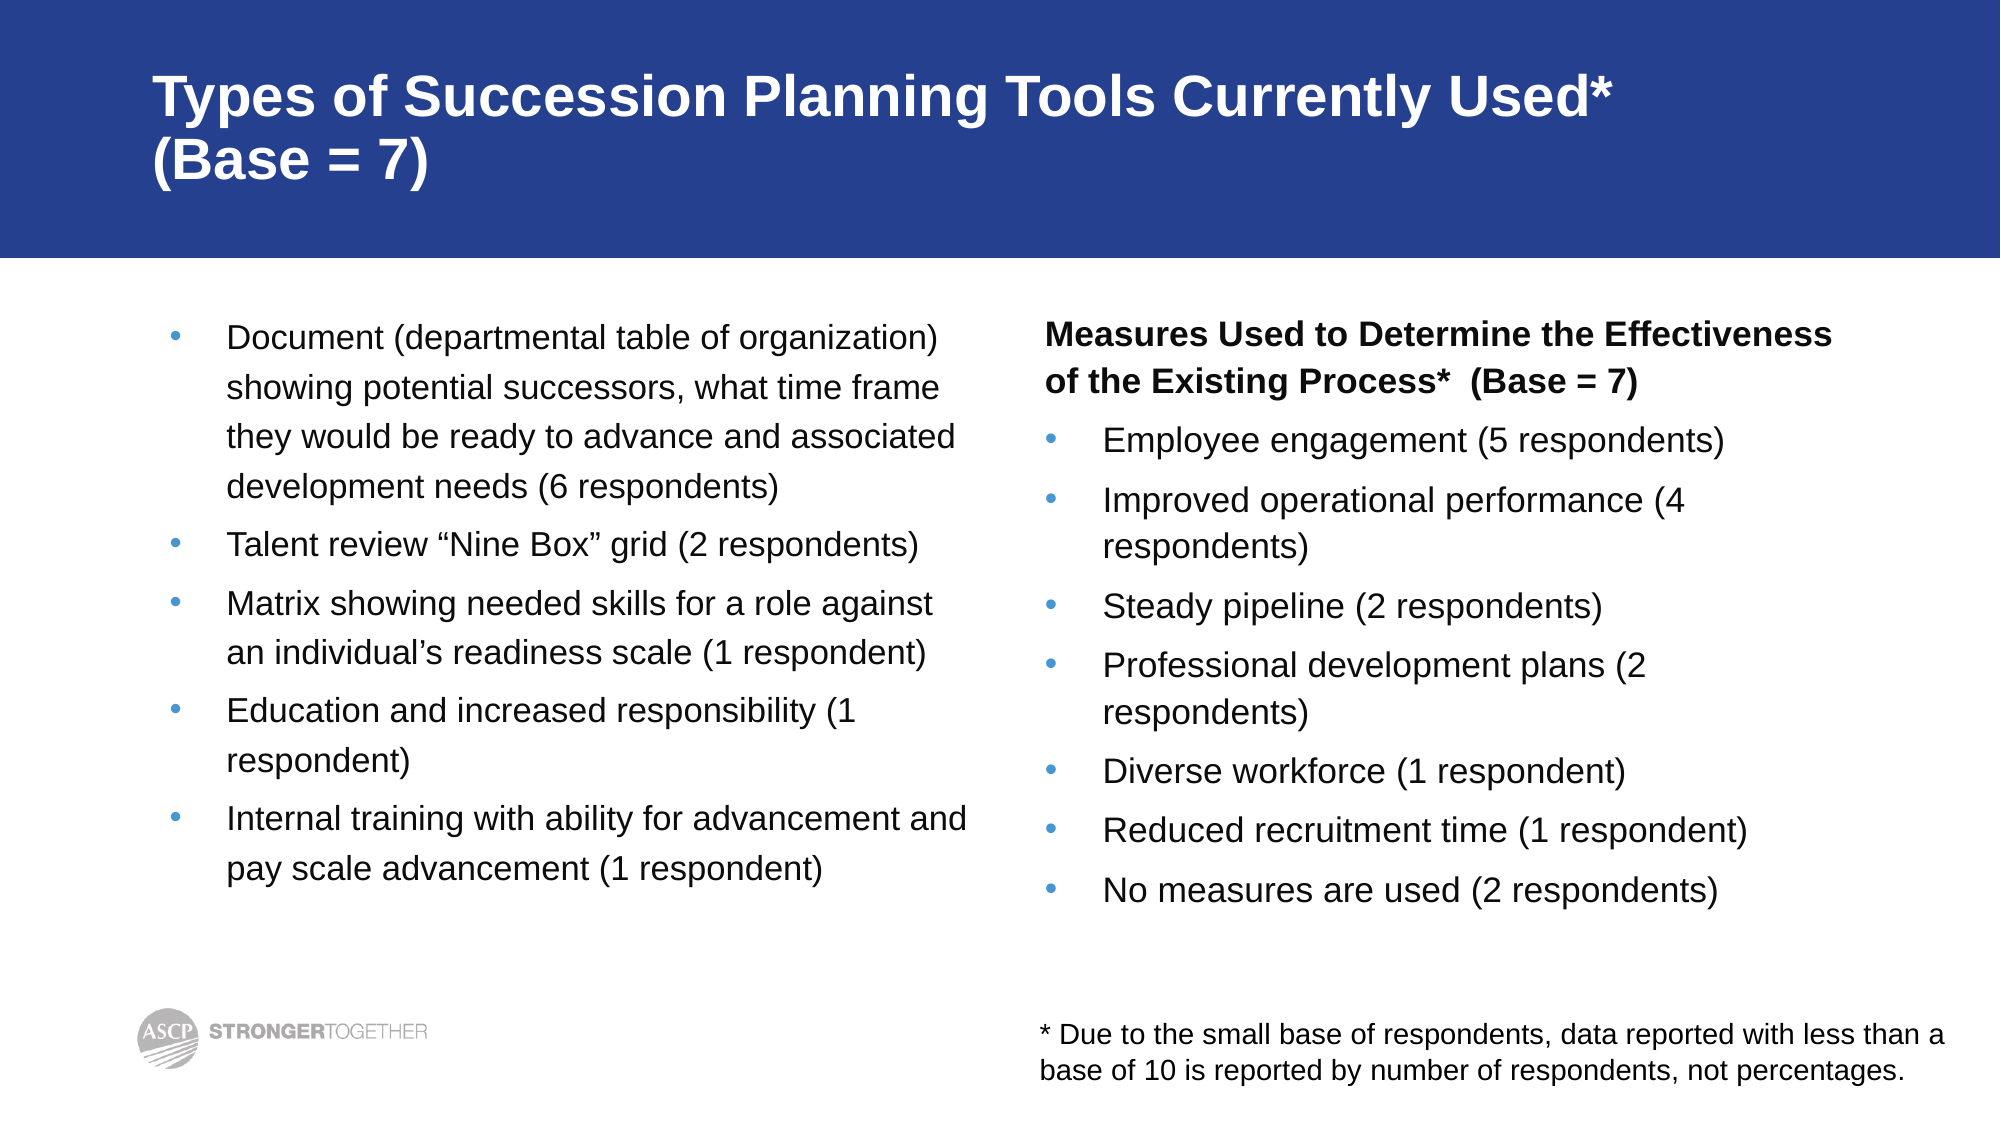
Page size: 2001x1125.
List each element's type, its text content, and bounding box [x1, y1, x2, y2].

text_box * Due to the small base of respondents, data reported with less than a base of 10 is reported by number of respondents, not percentages. [1024, 1008, 2000, 1094]
list Document (departmental table of organization) showing potential successors, what time frame they would be ready to advance and associated development needs (6 respondents) Talent review “Nine Box” grid (2 respondents) Matrix showing needed skills for a role against an individual’s readiness scale (1 respondent) Education and increased responsibility (1 respondent) Internal training with ability for advancement and pay scale advancement (1 respondent) [137, 299, 988, 934]
title Types of Succession Planning Tools Currently Used* (Base = 7) [137, 27, 1863, 231]
list Measures Used to Determine the Effectiveness of the Existing Process* (Base = 7) Employee engagement (5 respondents) Improved operational performance (4 respondents) Steady pipeline (2 respondents) Professional development plans (2 respondents) Diverse workforce (1 respondent) Reduced recruitment time (1 respondent) No measures are used (2 respondents) [1012, 299, 1863, 934]
picture [137, 1008, 427, 1069]
